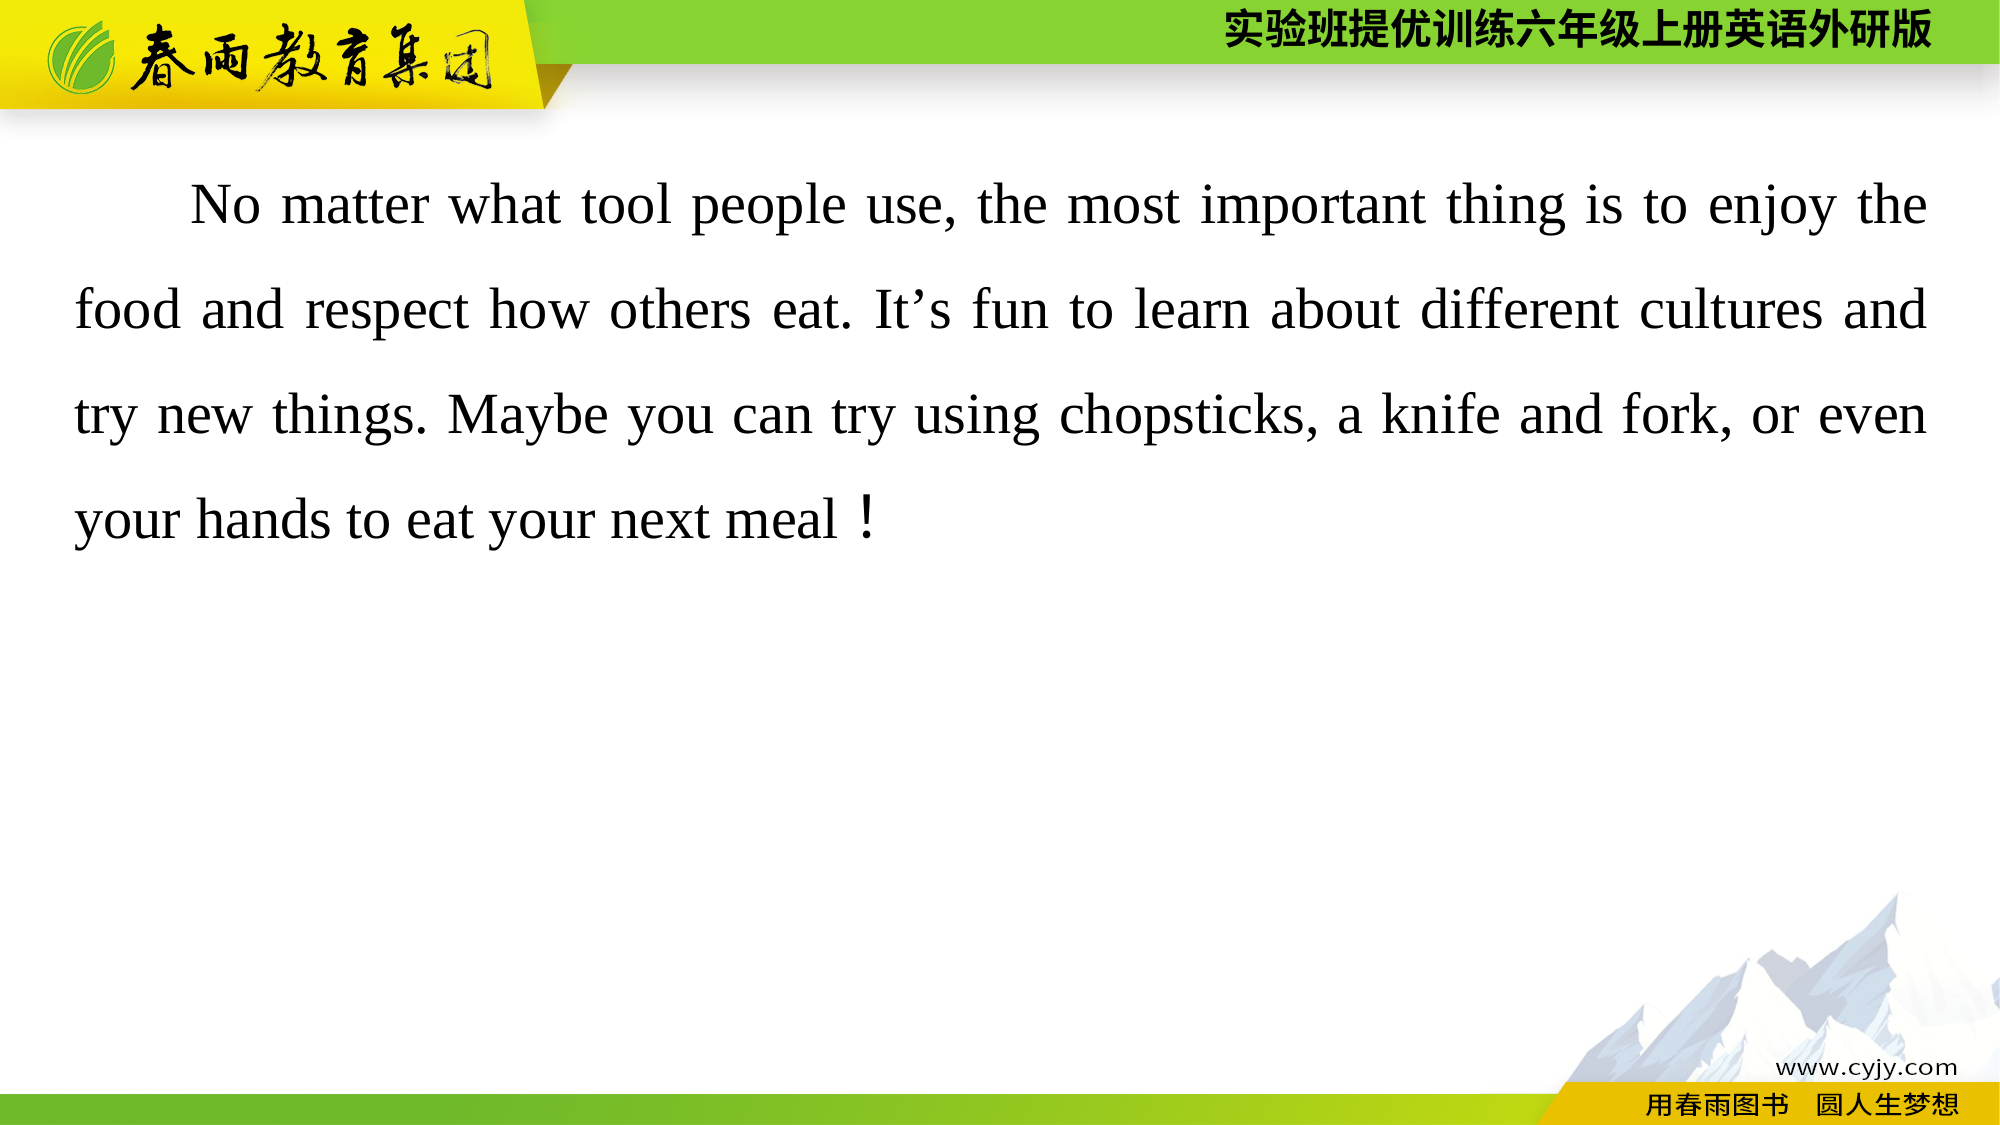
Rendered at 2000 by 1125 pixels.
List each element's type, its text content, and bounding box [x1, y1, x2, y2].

picture [0, 0, 2000, 1125]
list No matter what tool people use, the most important thing is to enjoy the food and respect how others eat. It’s fun to learn about different cultures and try new things. Maybe you can try using chopsticks, a knife and fork, or even your hands to eat your next meal！ [59, 122, 1944, 549]
